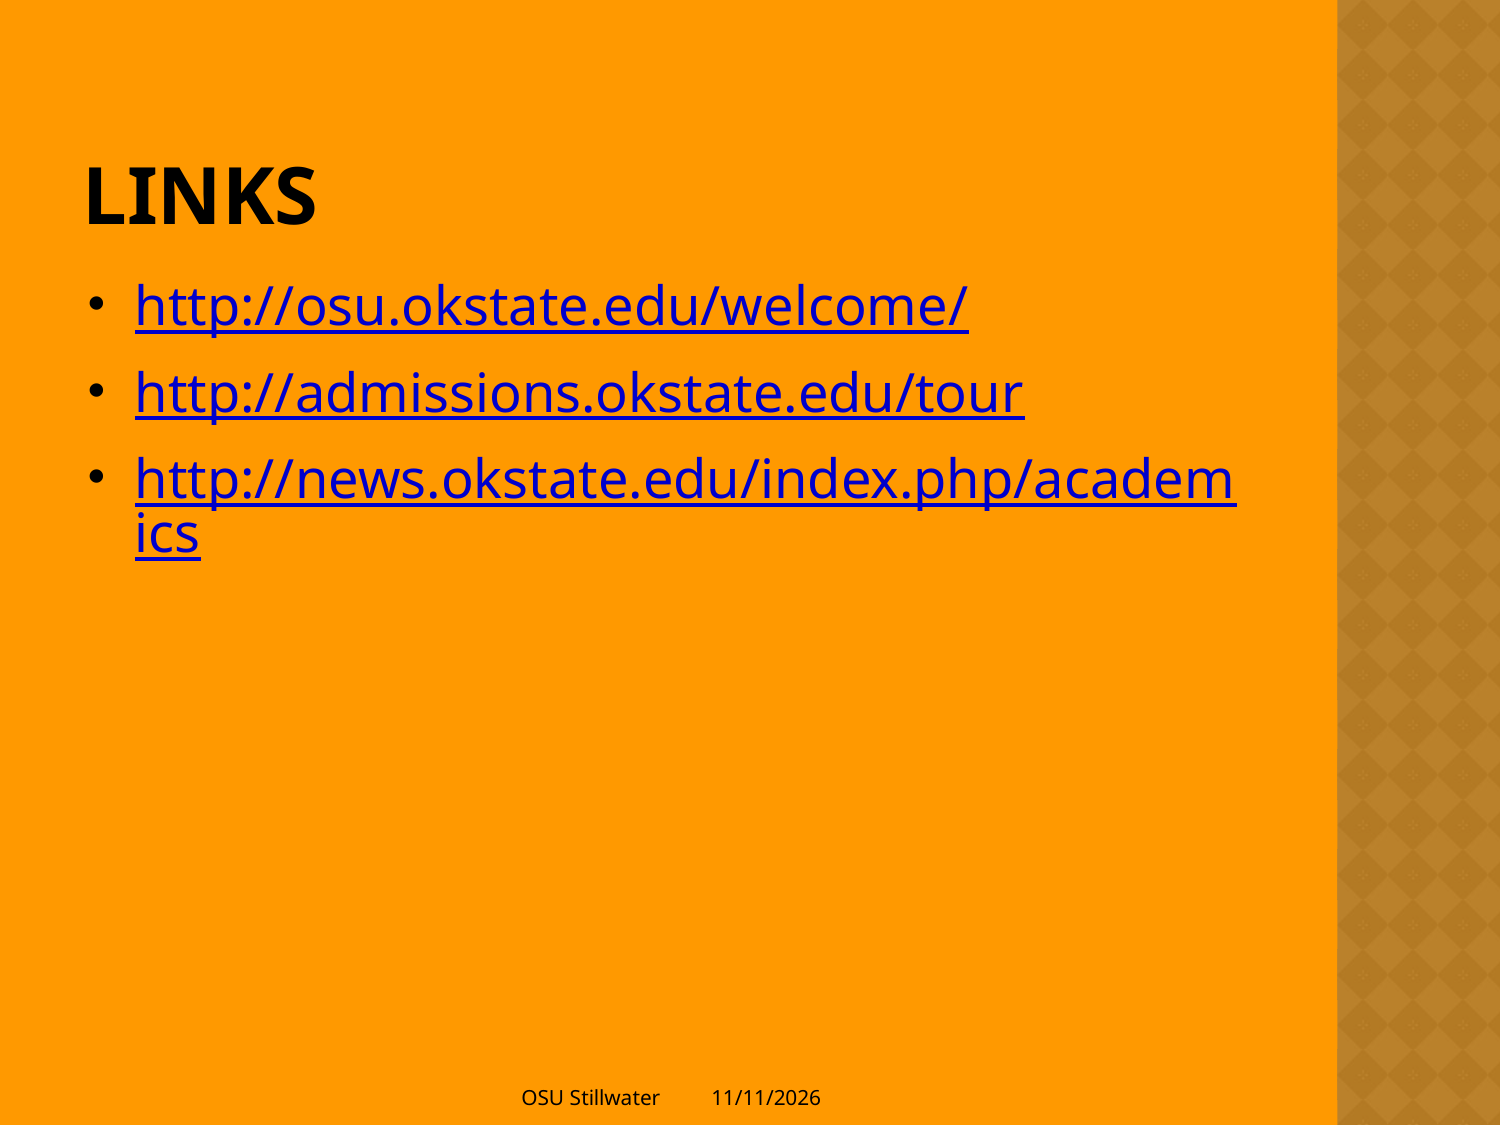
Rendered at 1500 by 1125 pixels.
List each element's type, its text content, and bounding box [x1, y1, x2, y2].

title Links [75, 52, 1263, 240]
list http://osu.okstate.edu/welcome/ http://admissions.okstate.edu/tour http://news.okstate.edu/index.php/academics [75, 264, 1263, 1059]
footer OSU Stillwater [75, 1075, 675, 1114]
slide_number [696, 1075, 1025, 1113]
